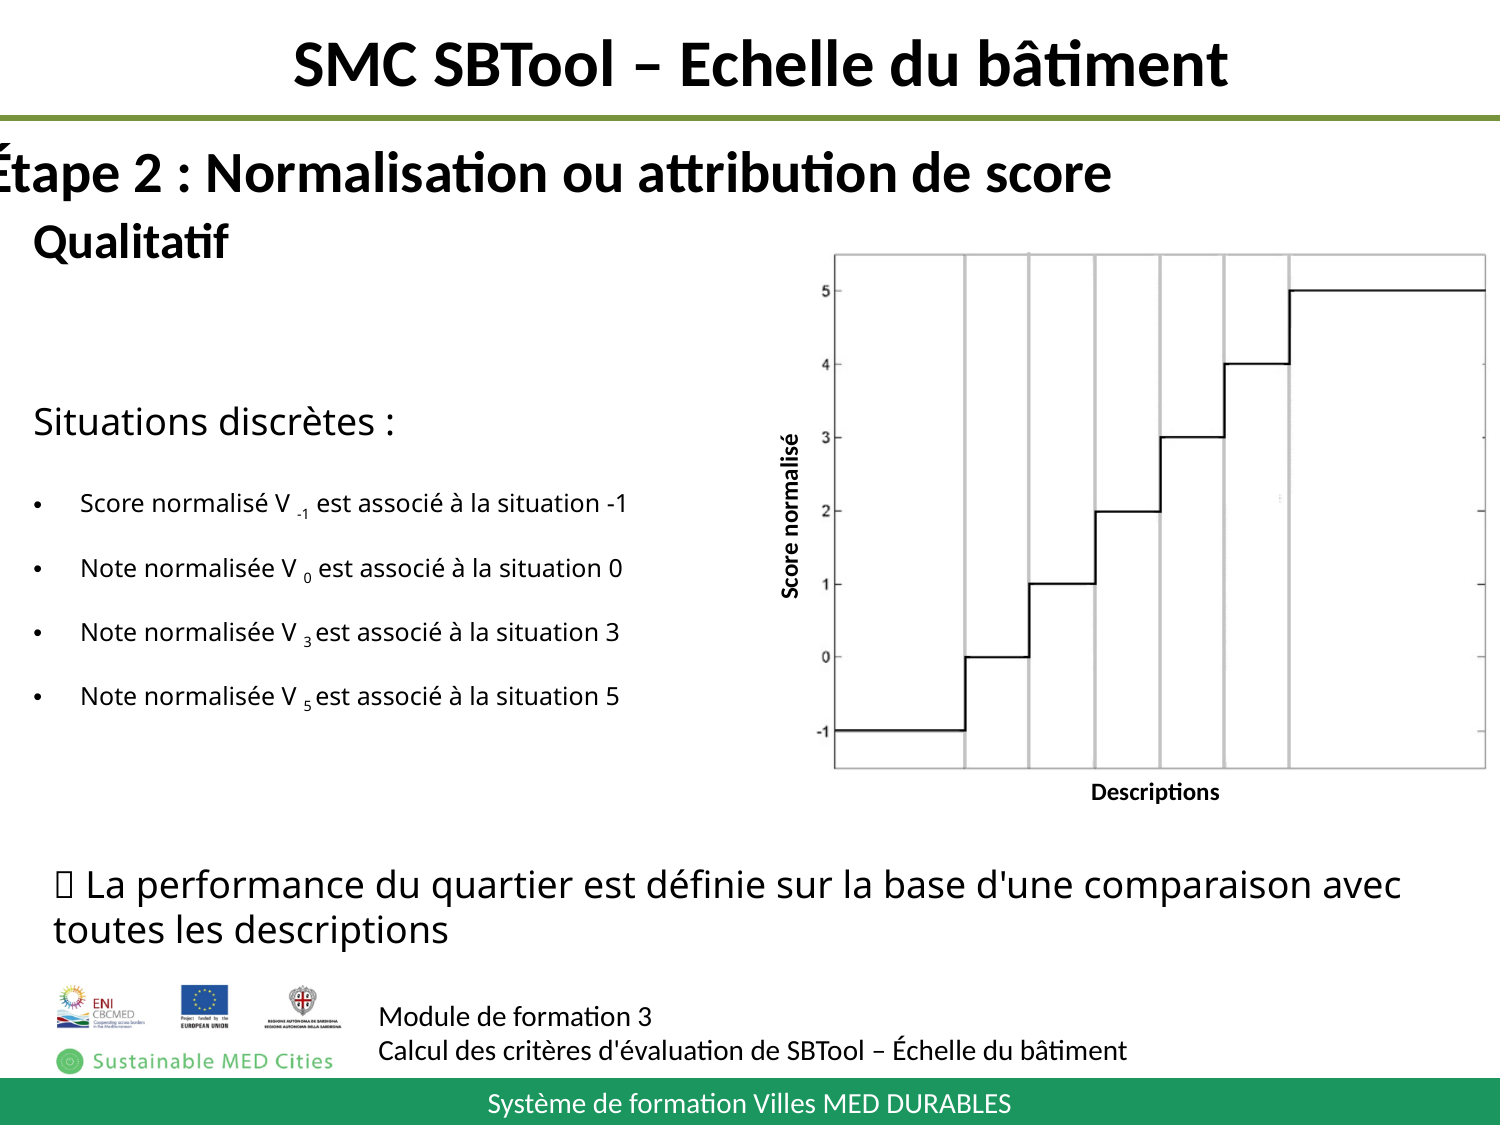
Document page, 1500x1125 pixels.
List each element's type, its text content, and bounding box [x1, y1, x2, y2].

picture [810, 242, 1500, 771]
text_box Qualitatif [18, 201, 876, 276]
text_box Descriptions [830, 779, 1481, 813]
text_box  La performance du quartier est définie sur la base d'une comparaison avec toutes les descriptions [38, 853, 1500, 970]
text_box Situations discrètes : Score normalisé V -1 est associé à la situation -1 Note normalisée V 0 est associé à la situation 0 Note normalisée V 3 est associé à la situation 3 Note normalisée V 5 est associé à la situation 5 [18, 390, 766, 783]
text_box Étape 2 : Normalisation ou attribution de score [0, 126, 1129, 212]
text_box Score normalisé [765, 251, 811, 783]
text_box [0, 970, 1500, 1125]
text_box SMC SBTool – Echelle du bâtiment [278, 12, 1246, 107]
